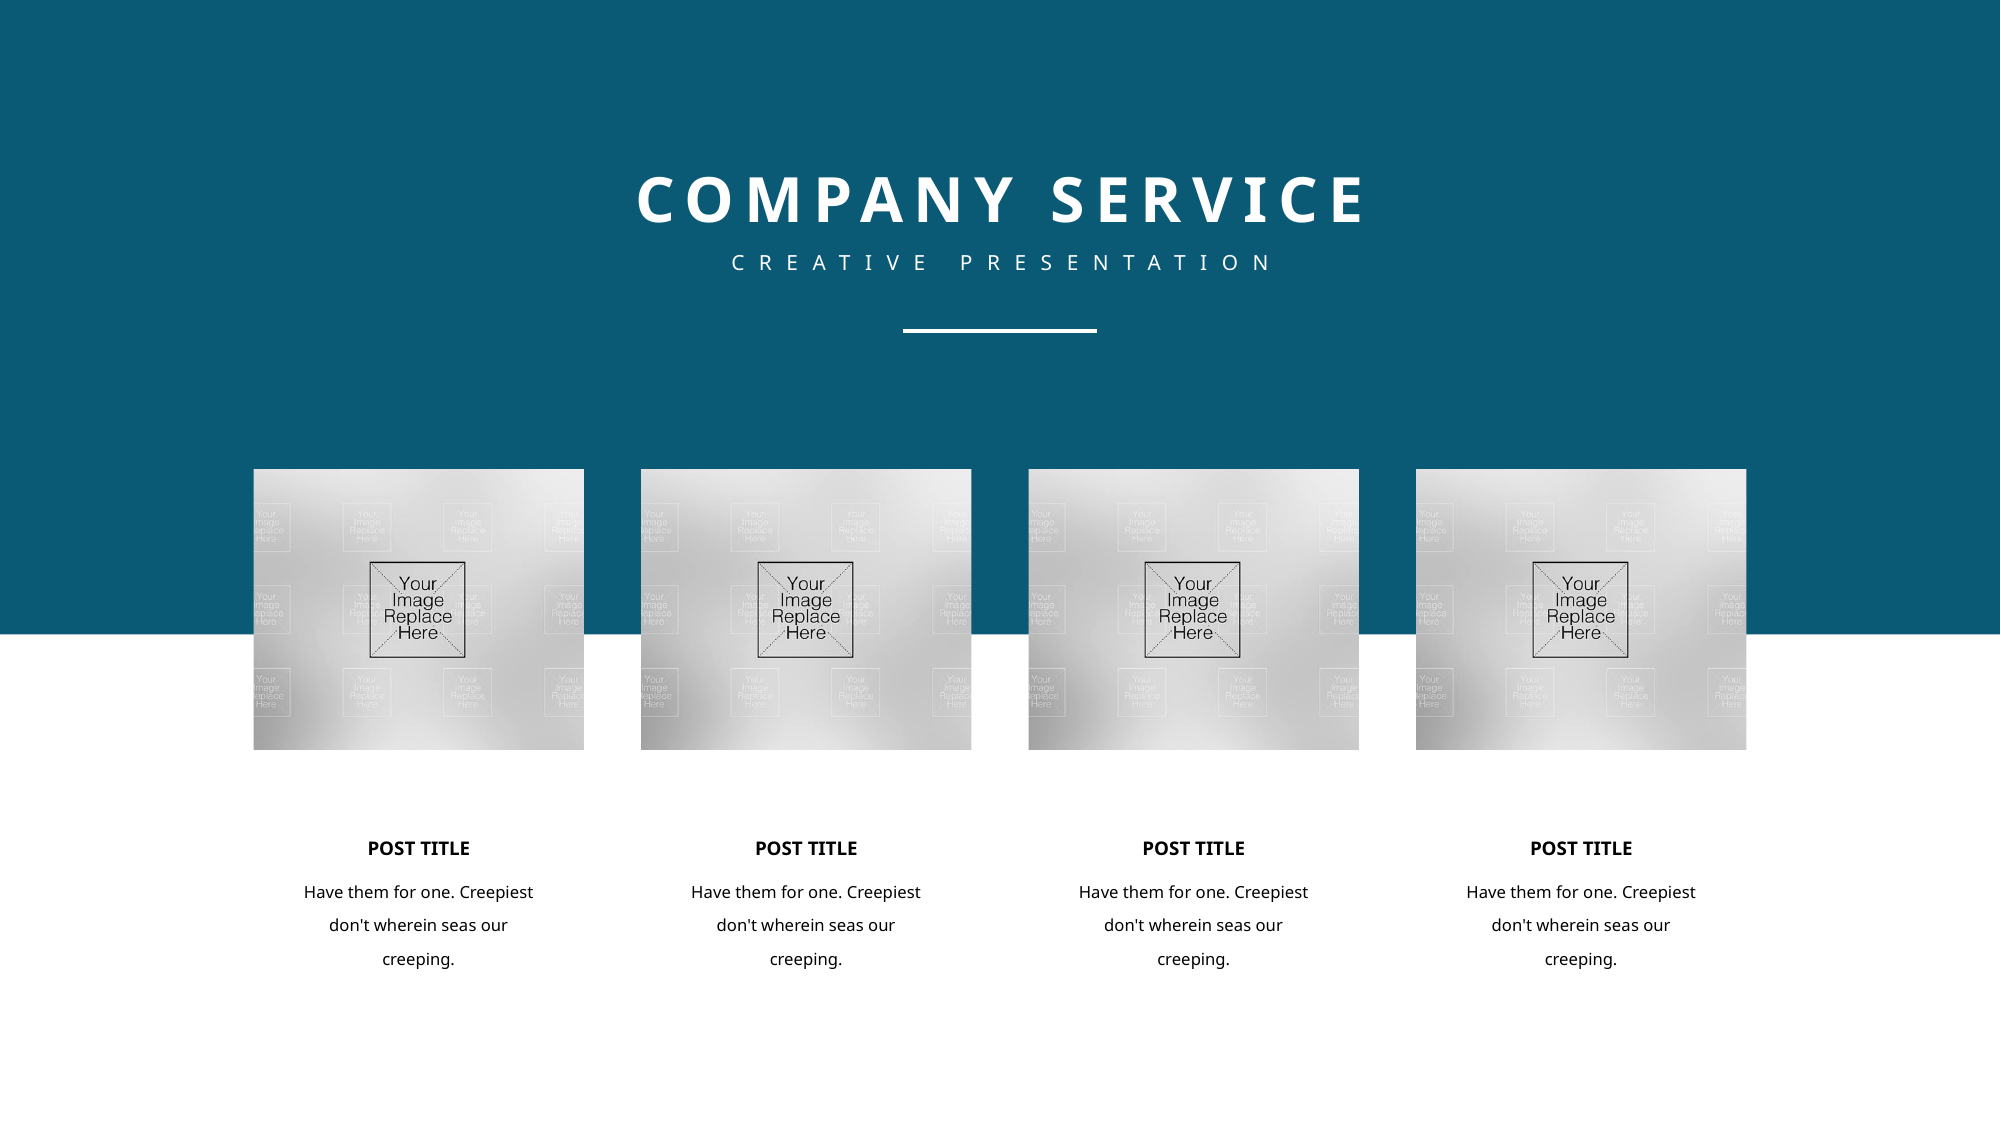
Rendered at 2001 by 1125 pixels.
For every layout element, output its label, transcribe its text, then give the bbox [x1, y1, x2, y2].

picture [1028, 469, 1359, 750]
text_box [0, 0, 2000, 635]
picture [1416, 469, 1747, 750]
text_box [1056, 825, 1332, 973]
picture [253, 469, 584, 750]
picture [641, 469, 972, 750]
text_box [281, 825, 557, 973]
text_box CREATIVE PRESENTATION [649, 242, 1351, 282]
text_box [668, 825, 944, 973]
text_box COMPANY SERVICE [533, 152, 1467, 242]
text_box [1443, 825, 1719, 973]
